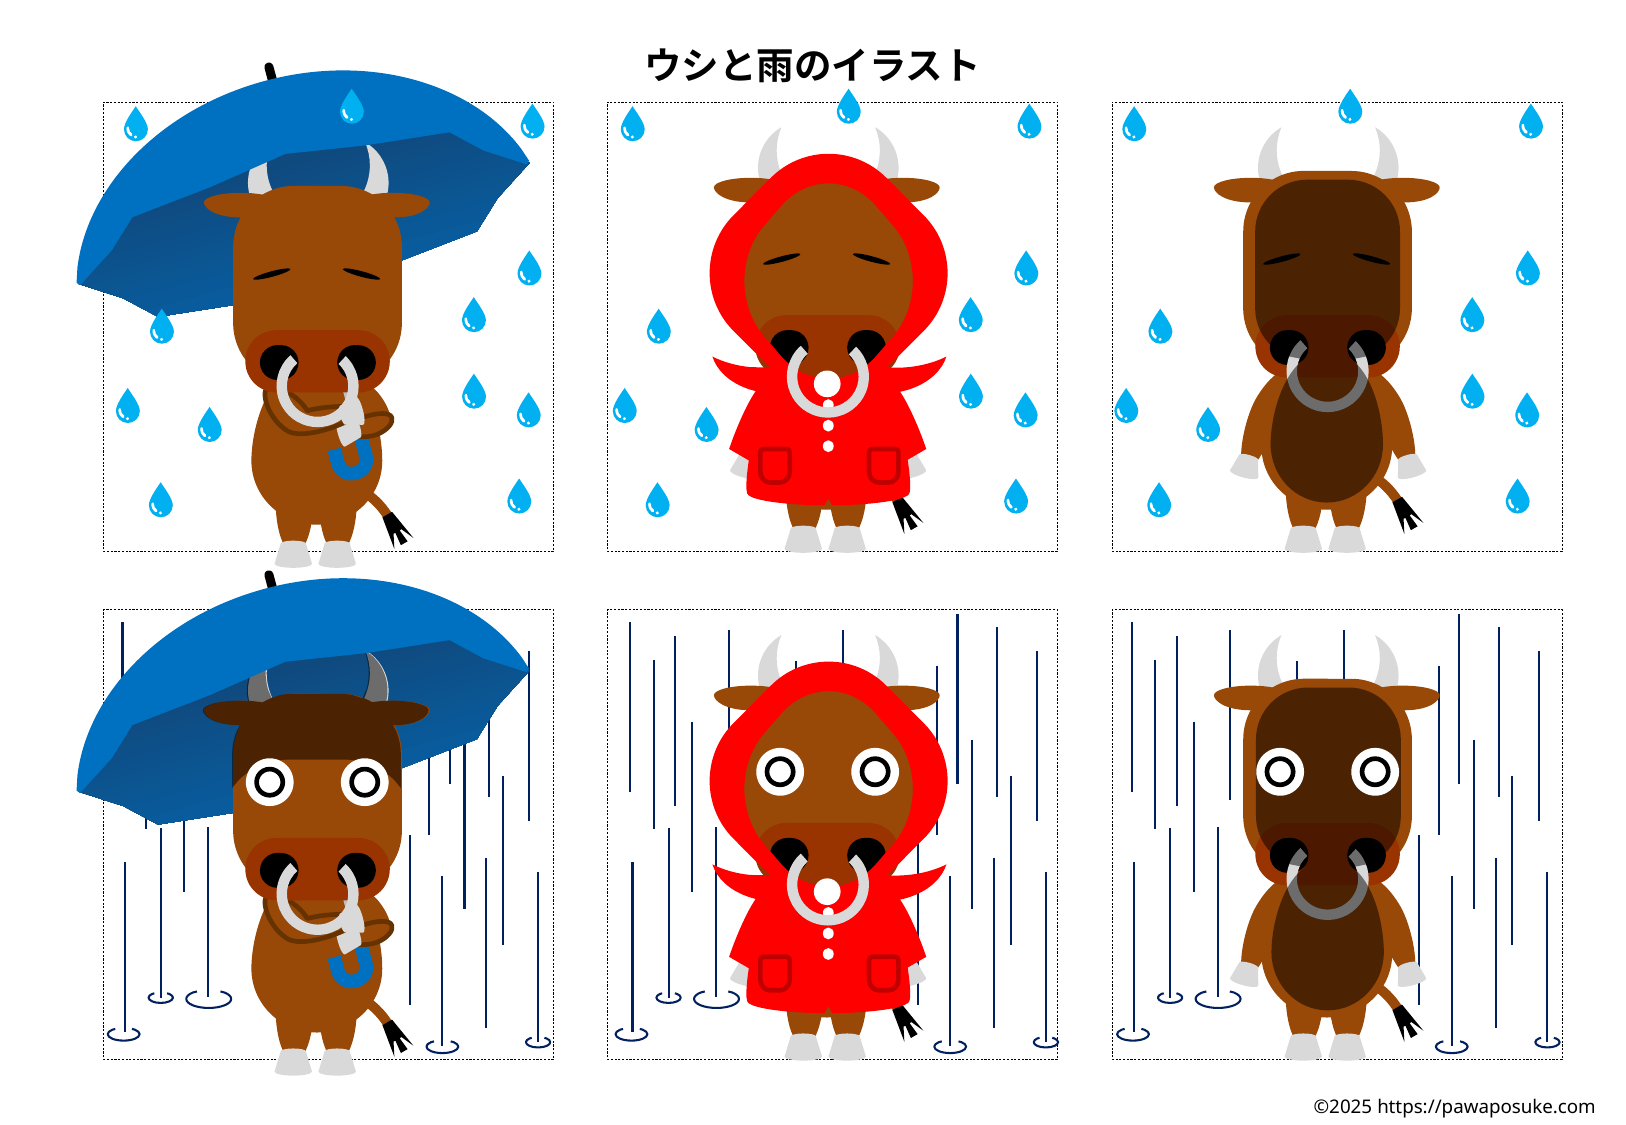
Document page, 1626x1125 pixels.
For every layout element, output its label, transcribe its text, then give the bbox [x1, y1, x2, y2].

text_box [1116, 613, 1560, 1061]
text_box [612, 88, 1042, 554]
text_box ウシと雨のイラスト [629, 34, 996, 87]
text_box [1114, 88, 1544, 554]
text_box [70, 569, 551, 1076]
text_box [615, 613, 1059, 1061]
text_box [70, 61, 545, 569]
